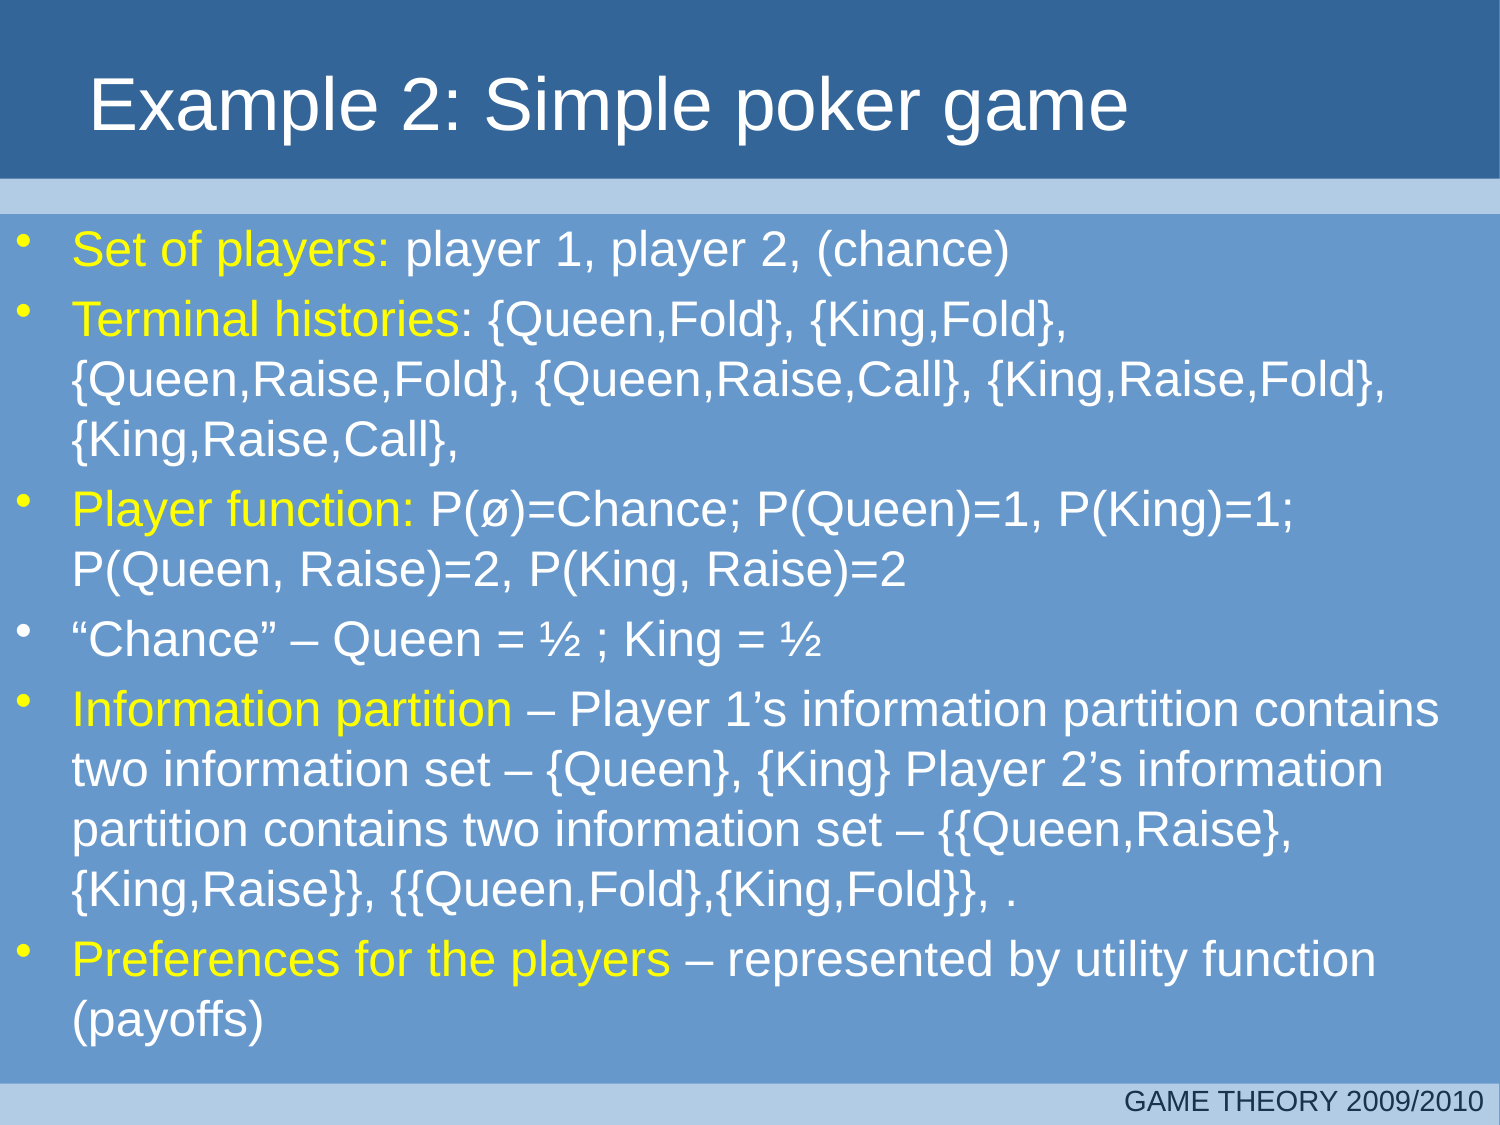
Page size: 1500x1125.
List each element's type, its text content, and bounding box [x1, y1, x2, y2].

list Set of players: player 1, player 2, (chance) Terminal histories: {Queen,Fold}, {King,Fold}, {Queen,Raise,Fold}, {Queen,Raise,Call}, {King,Raise,Fold}, {King,Raise,Call}, Player function: P(ø)=Chance; P(Queen)=1, P(King)=1; P(Queen, Raise)=2, P(King, Raise)=2 “Chance” – Queen = ½ ; King = ½ Information partition – Player 1’s information partition contains two information set – {Queen}, {King} Player 2’s information partition contains two information set – {{Queen,Raise},{King,Raise}}, {{Queen,Fold},{King,Fold}}, . Preferences for the players – represented by utility function (payoffs) [0, 208, 1500, 966]
text_box Example 2: Simple poker game [73, 41, 1434, 160]
text_box GAME THEORY 2009/2010 [1109, 1075, 1500, 1125]
